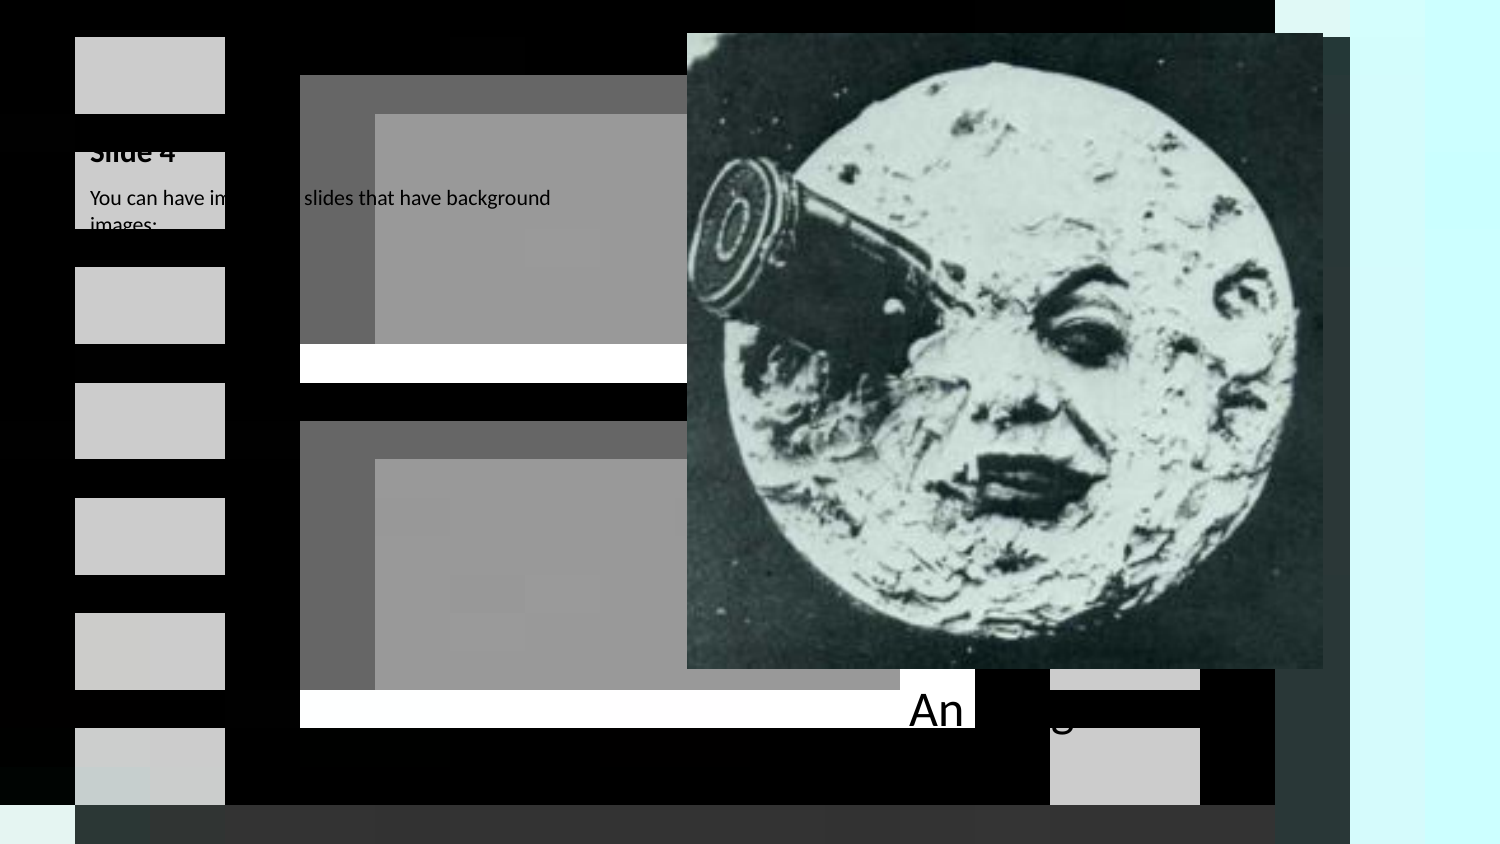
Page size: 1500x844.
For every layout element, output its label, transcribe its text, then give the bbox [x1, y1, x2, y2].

list An image [585, 668, 1423, 753]
picture [0, 0, 1500, 844]
list You can have images on slides that have background images: [75, 176, 569, 754]
title Slide 4 [75, 33, 569, 176]
